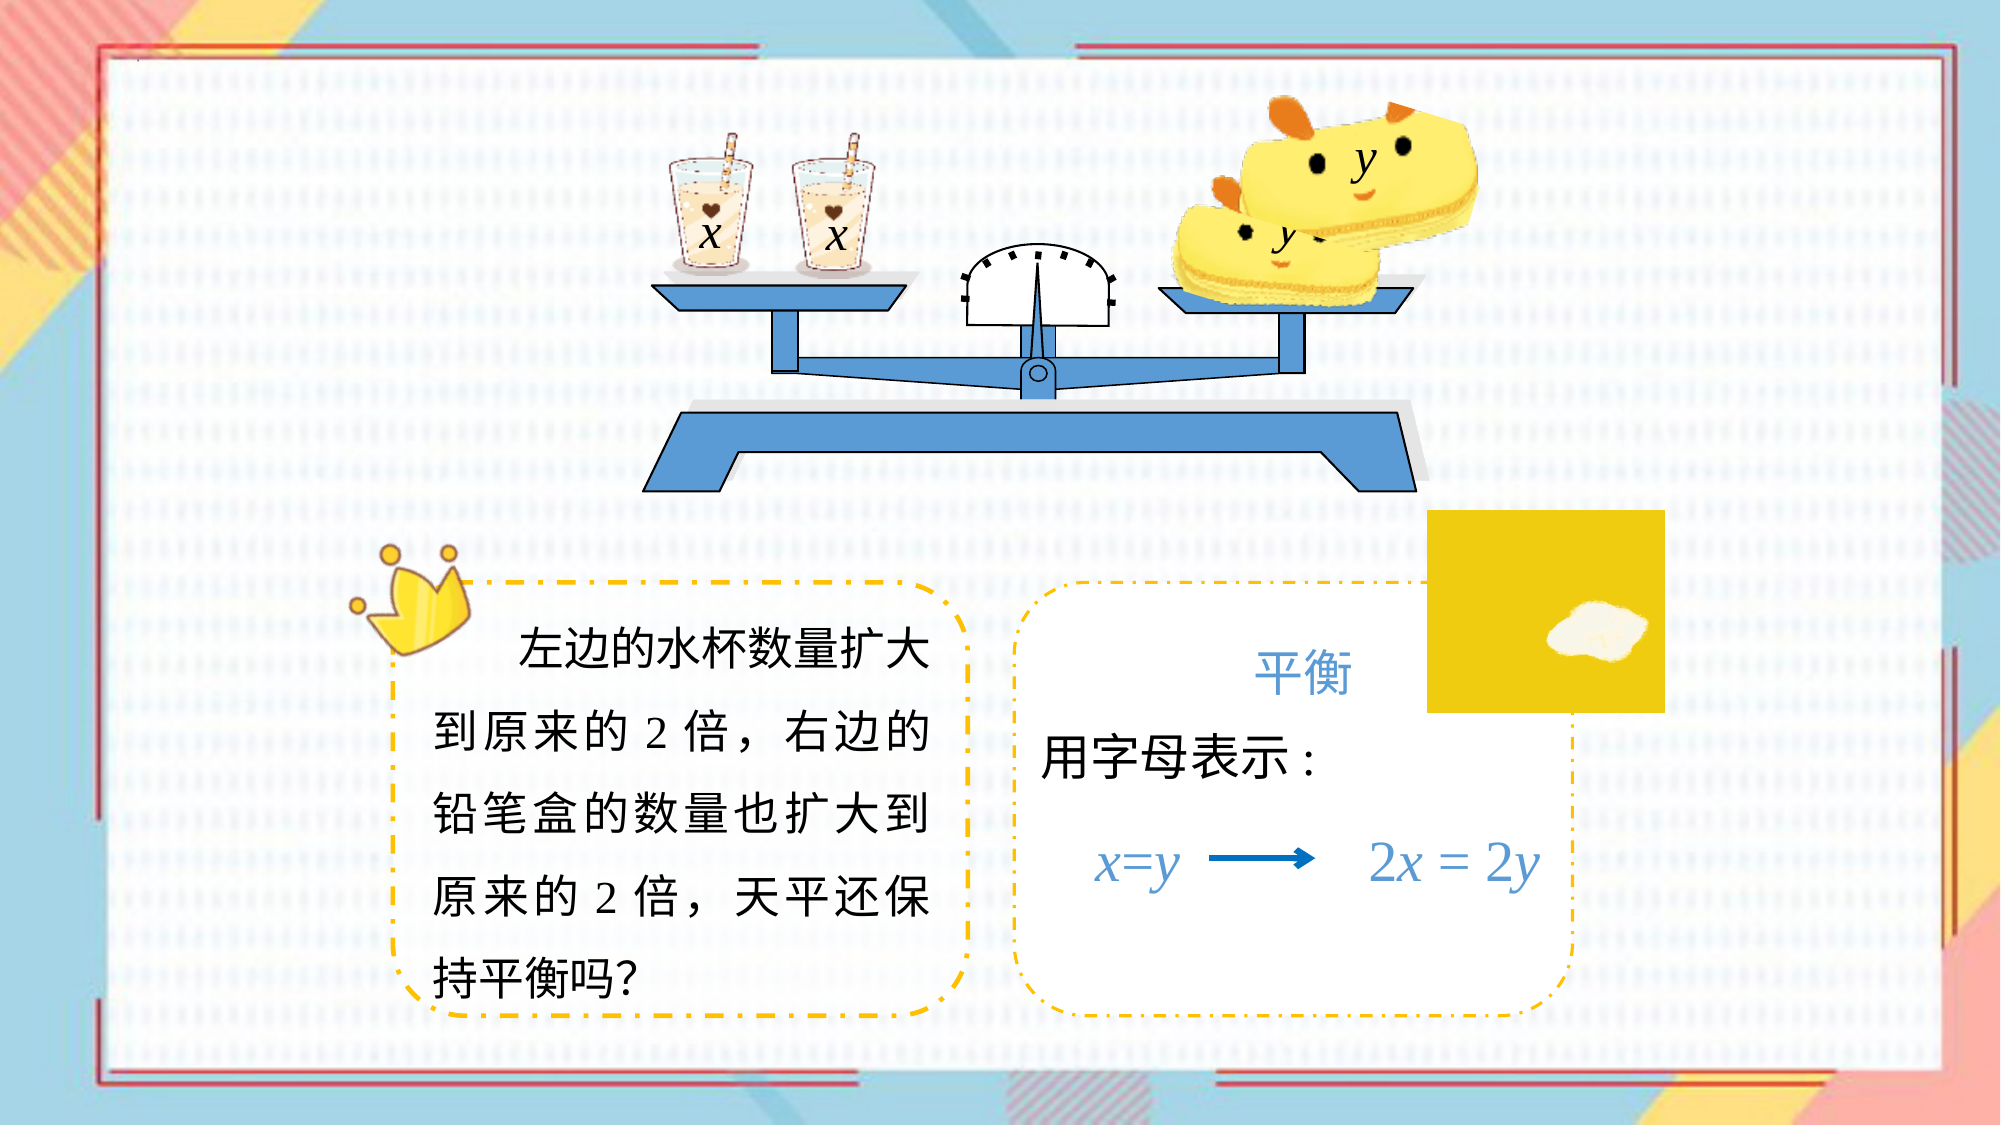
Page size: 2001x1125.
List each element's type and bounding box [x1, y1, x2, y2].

text_box [643, 247, 1417, 492]
text_box [783, 116, 885, 280]
text_box [328, 506, 968, 1016]
text_box [1014, 510, 1665, 1016]
text_box [660, 116, 779, 299]
picture [0, 0, 2001, 1125]
text_box [1242, 96, 1479, 247]
text_box [1167, 172, 1394, 318]
